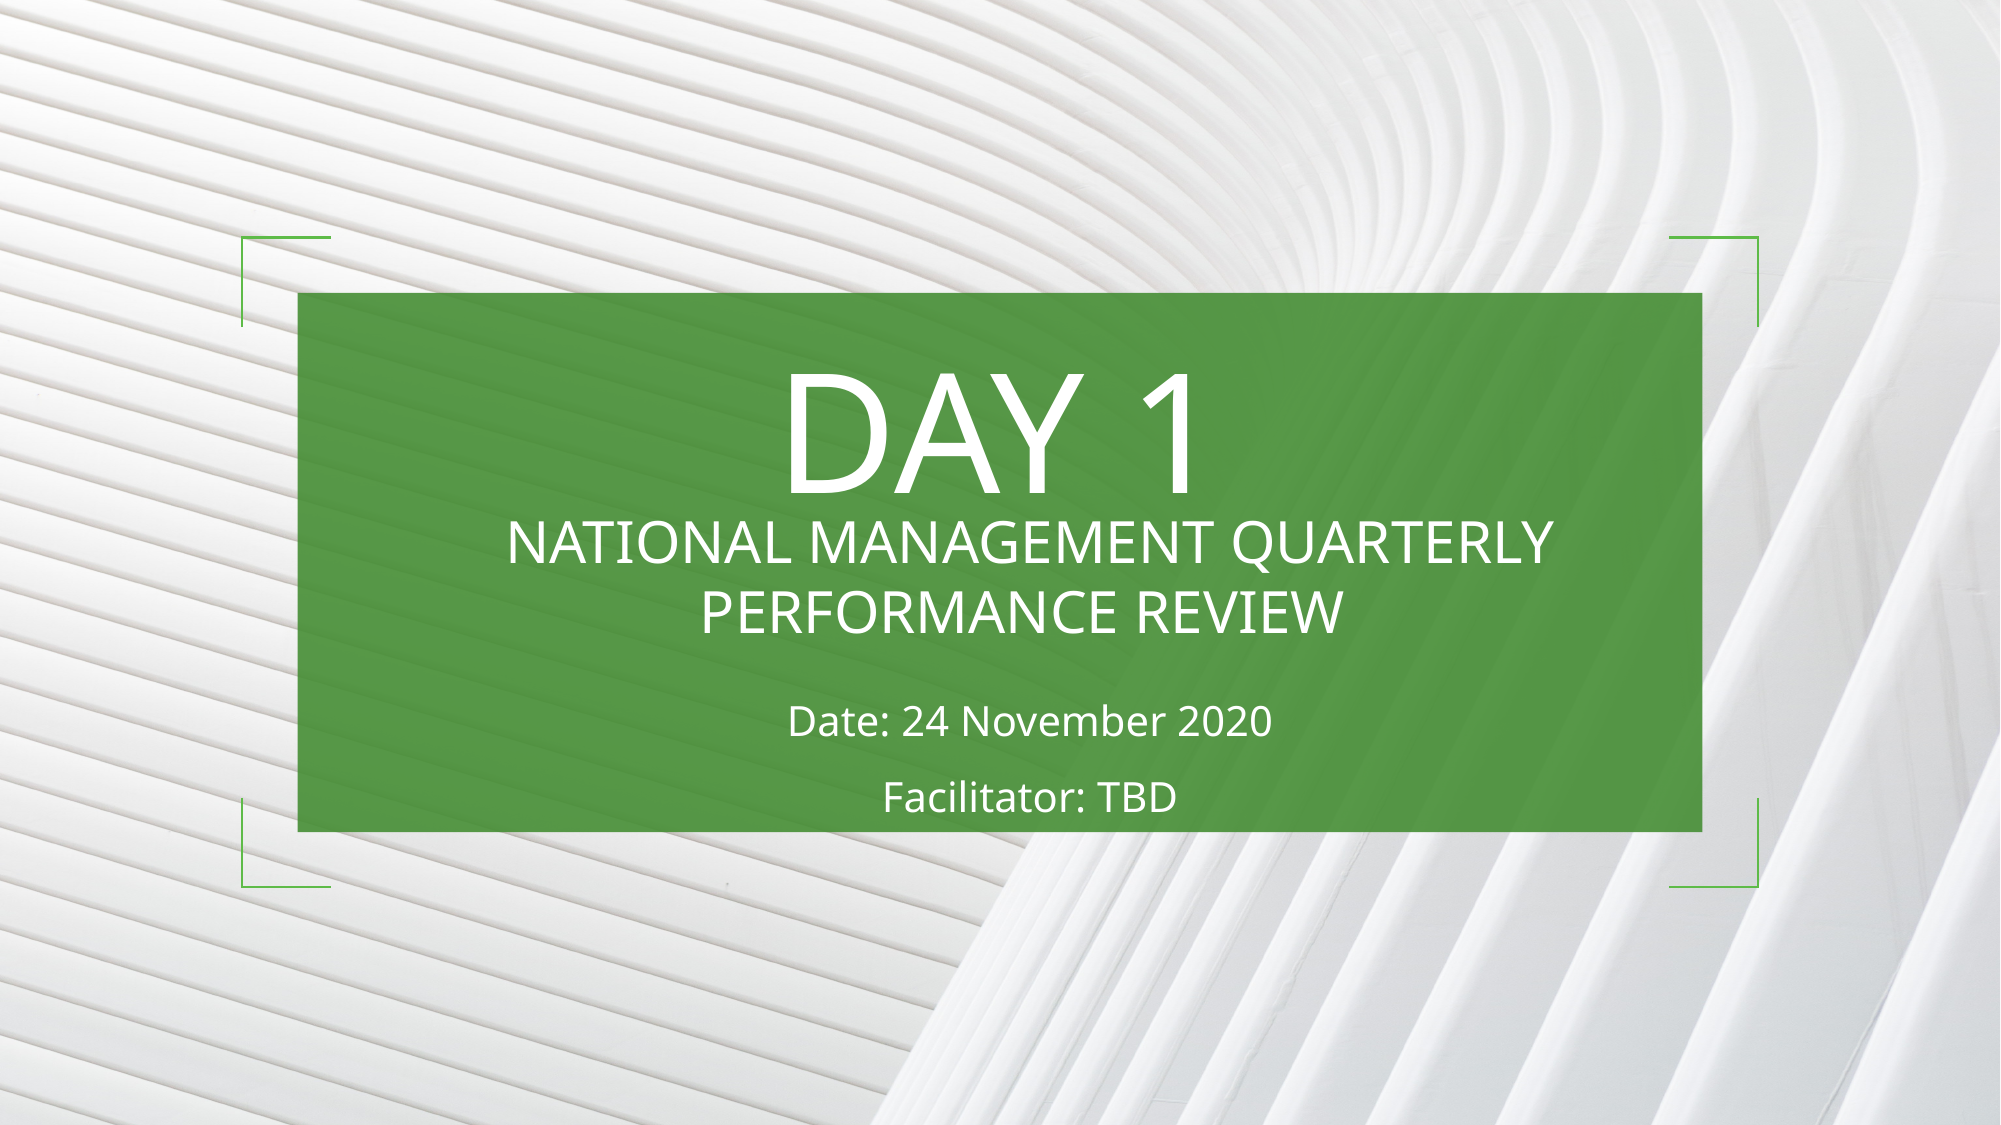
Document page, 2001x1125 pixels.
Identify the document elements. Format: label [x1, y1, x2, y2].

text_box [241, 237, 1759, 888]
picture [0, 0, 2001, 1125]
